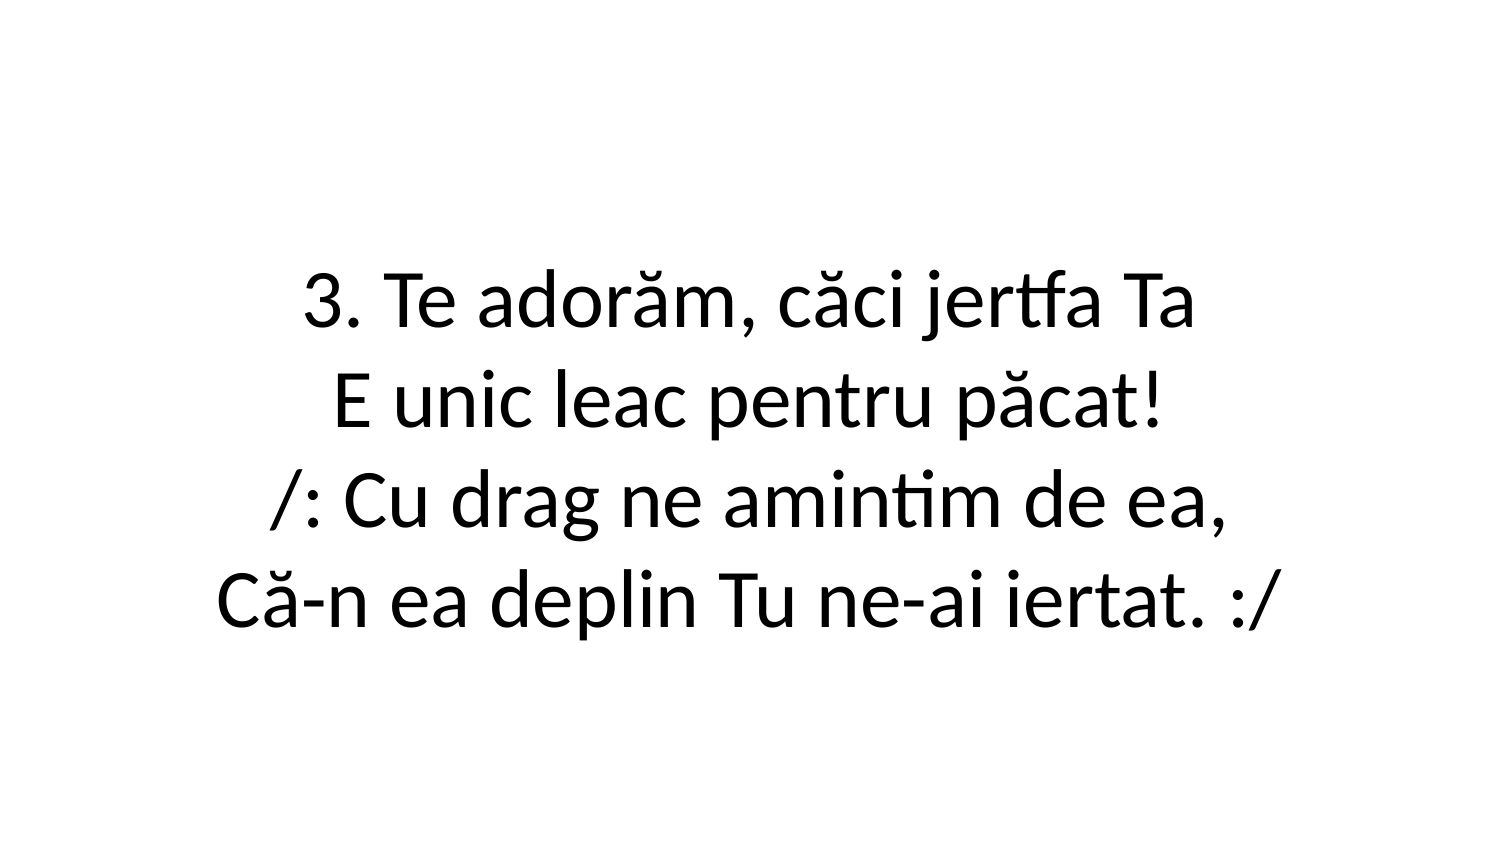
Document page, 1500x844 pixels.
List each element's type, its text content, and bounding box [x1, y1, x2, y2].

text_box 3. Te adorăm, căci jertfa Ta E unic leac pentru păcat! /: Cu drag ne amintim de ea, Că-n ea deplin Tu ne-ai iertat. :/ [201, 192, 1298, 652]
